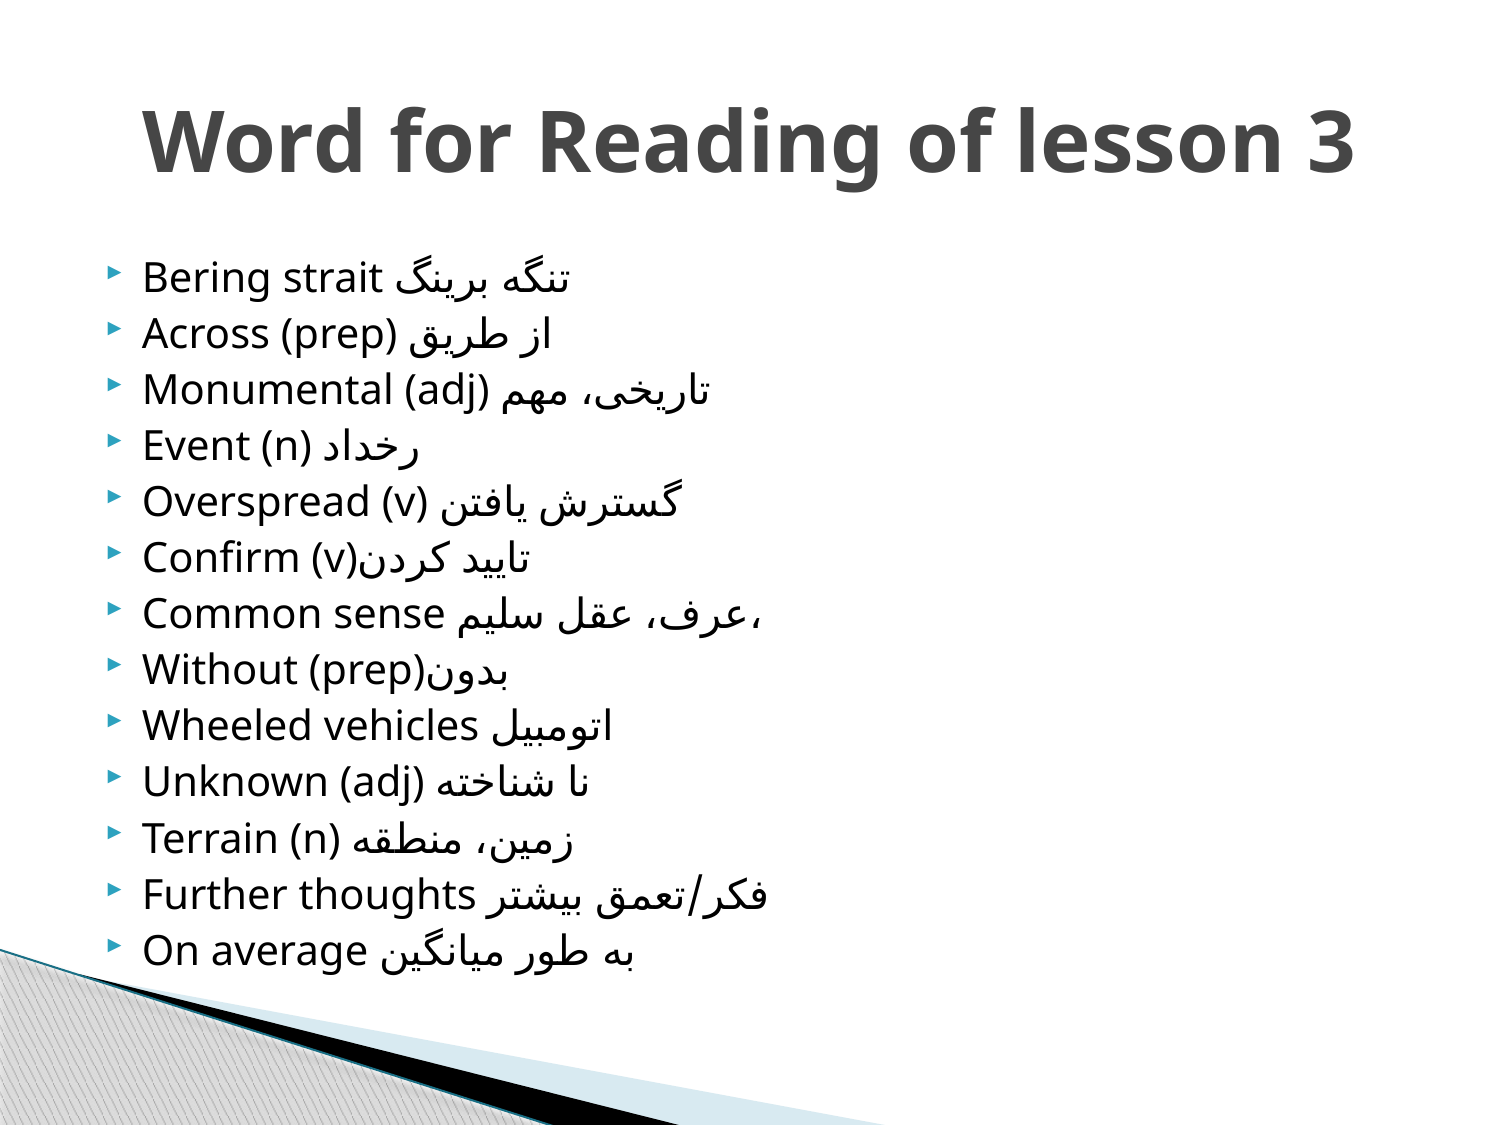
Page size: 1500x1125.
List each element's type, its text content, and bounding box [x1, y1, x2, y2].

title Word for Reading of lesson 3 [75, 45, 1425, 233]
list Bering strait تنگه برینگ Across (prep) از طریق Monumental (adj) تاریخی، مهم Event (n) رخداد Overspread (v) گسترش یافتن Confirm (v)تایید کردن Common sense عرف، عقل سلیم، Without (prep)بدون Wheeled vehicles اتومبیل Unknown (adj) نا شناخته Terrain (n) زمین، منطقه Further thoughts فکر/تعمق بیشتر On average به طور میانگین [75, 243, 1425, 986]
